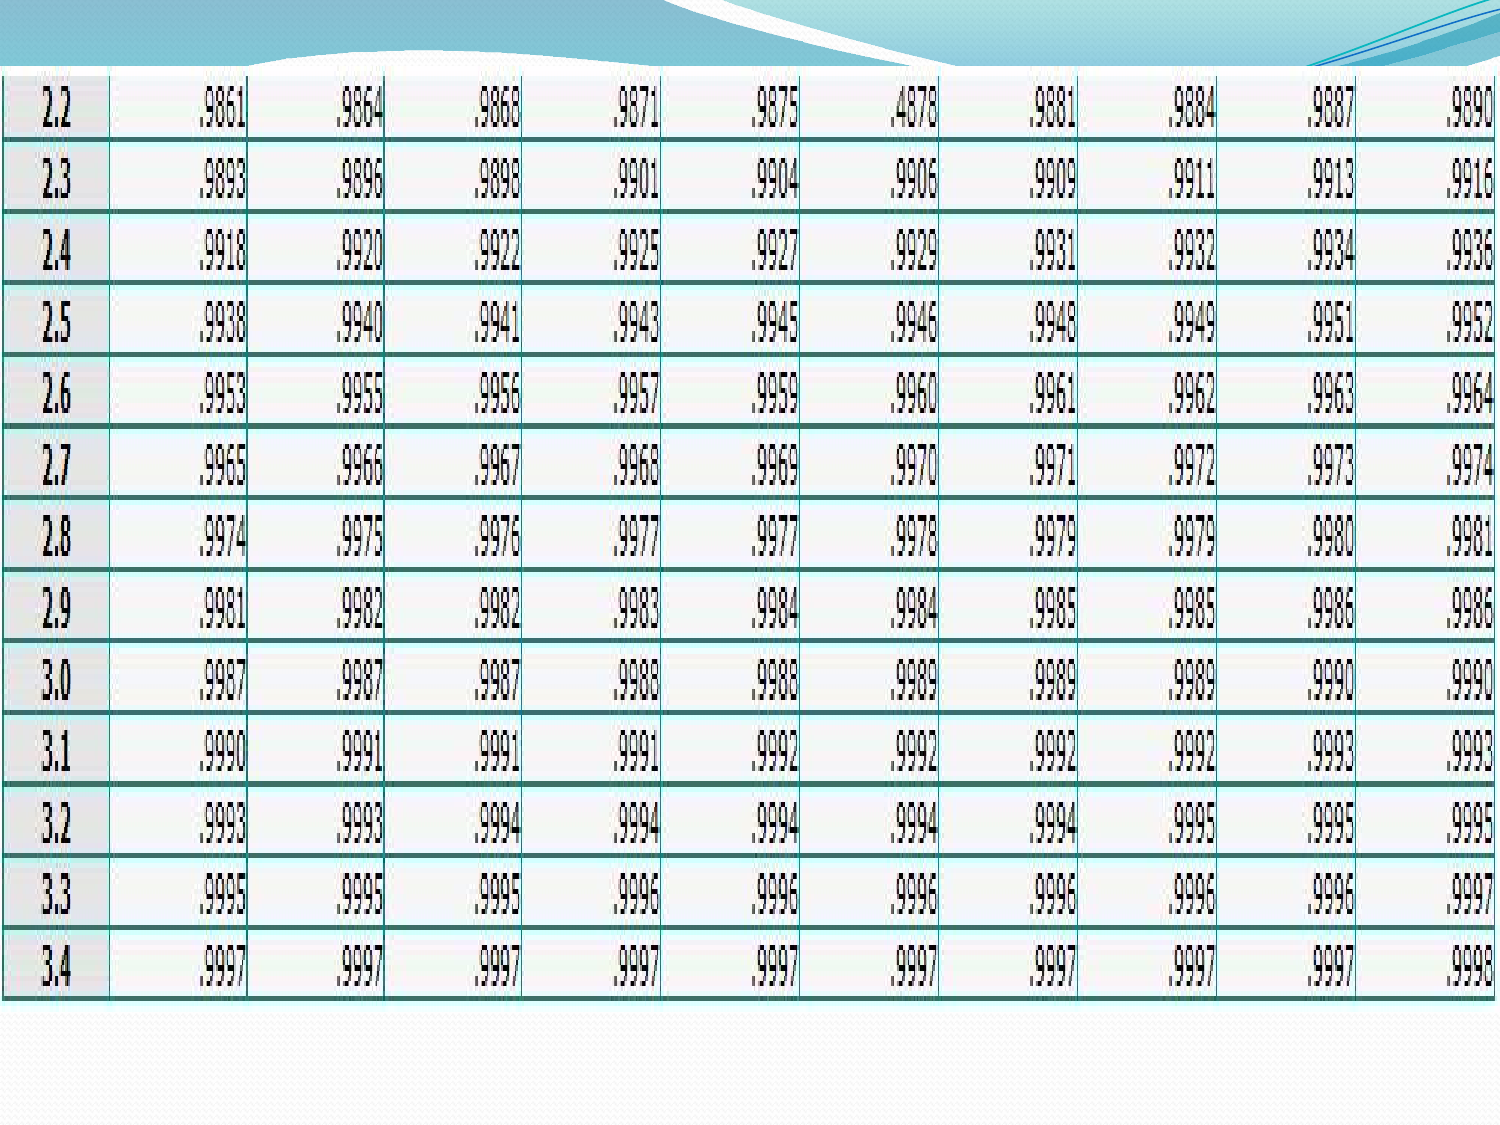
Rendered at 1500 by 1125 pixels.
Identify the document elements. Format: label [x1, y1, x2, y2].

list [0, 66, 1500, 1012]
